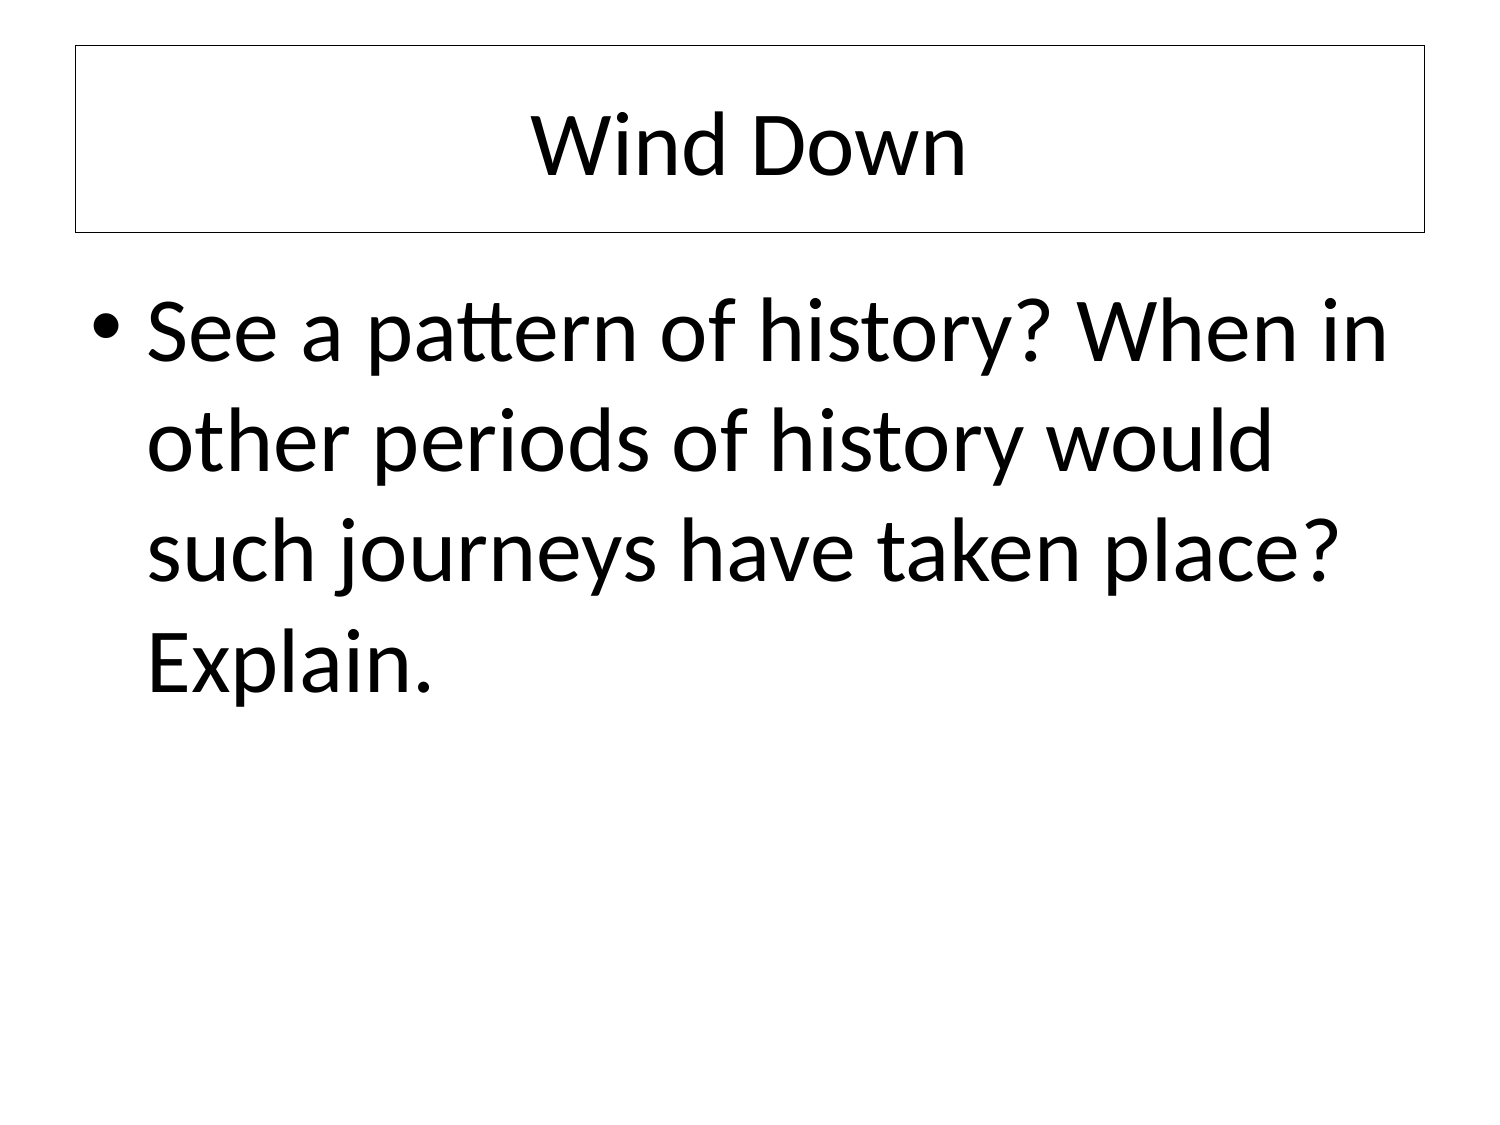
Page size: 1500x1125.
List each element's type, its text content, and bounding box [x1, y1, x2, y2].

title Wind Down [75, 45, 1425, 233]
list See a pattern of history? When in other periods of history would such journeys have taken place? Explain. [75, 262, 1425, 1005]
